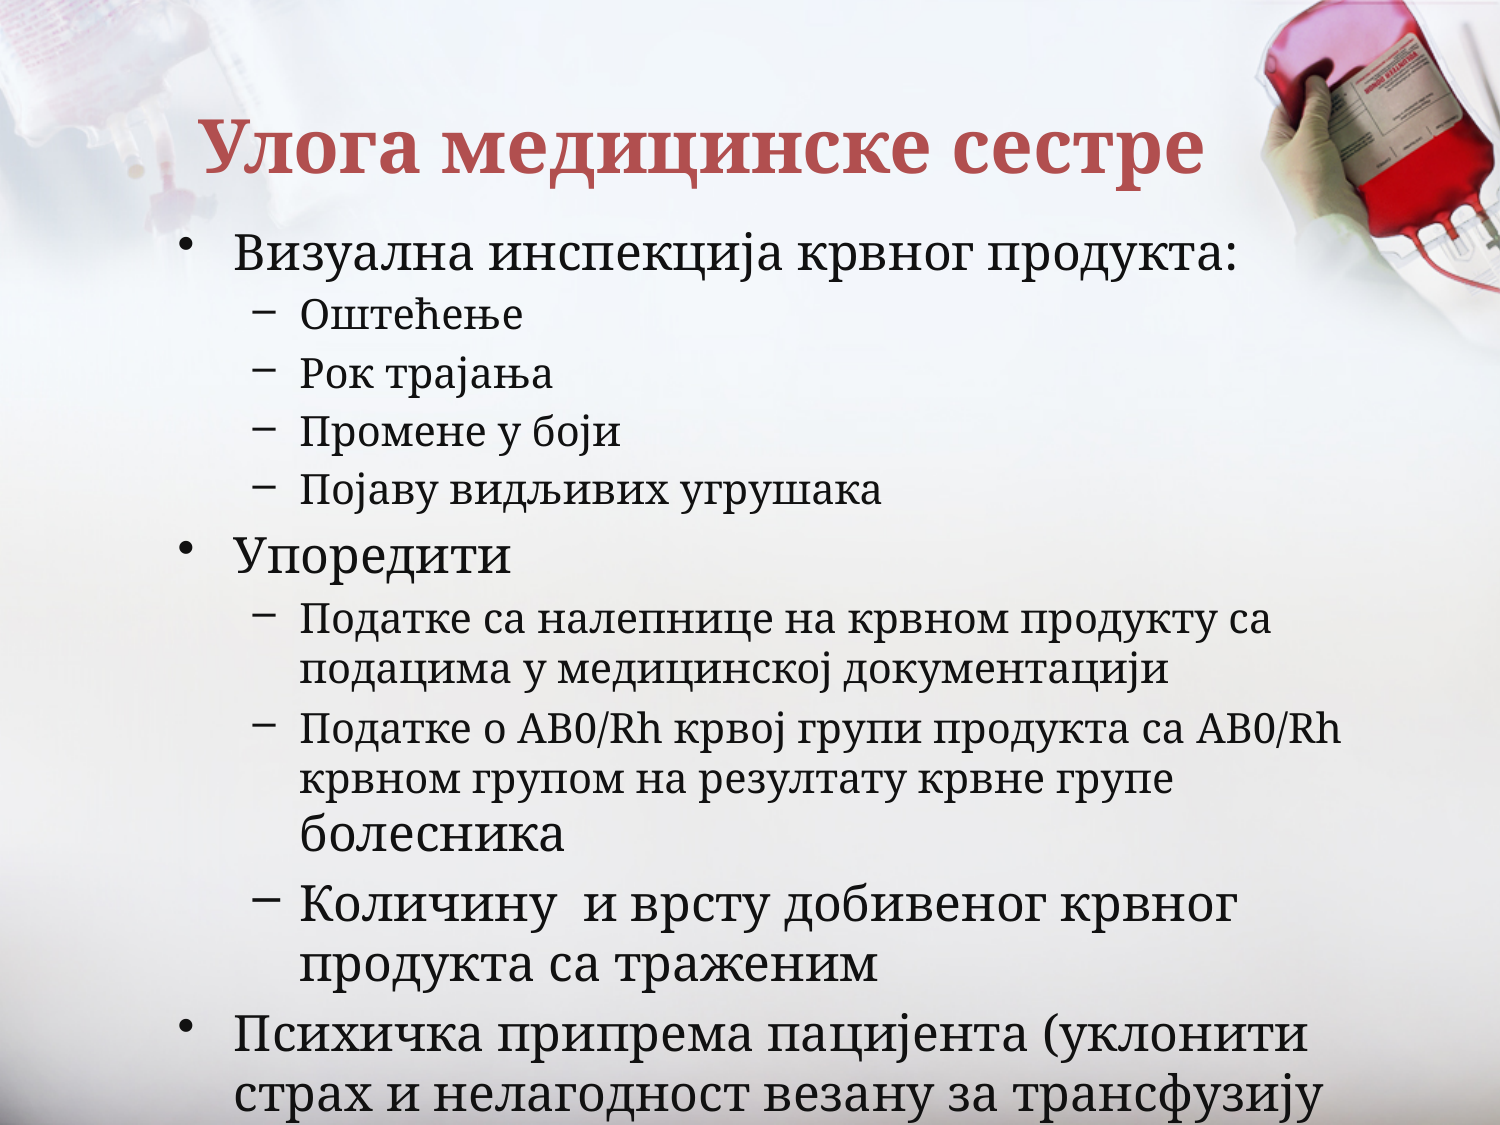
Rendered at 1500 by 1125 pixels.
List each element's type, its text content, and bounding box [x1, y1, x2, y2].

title Улога медицинске сестре [183, 101, 1459, 186]
picture [0, 0, 1500, 1125]
list Визуална инспекција крвног продукта: Оштећење Рок трајања Промене у боји Појаву видљивих угрушака Упоредити Податке са налепнице на крвном продукту са подацима у медицинској документацији Податке о AB0/Rh крвој групи продукта са AB0/Rh крвном групом на резултату крвне групе болесника Количину и врсту добивеног крвног продукта са траженим Психичка припрема пацијента (уклонити страх и нелагодност везану за трансфузију [162, 212, 1439, 1028]
